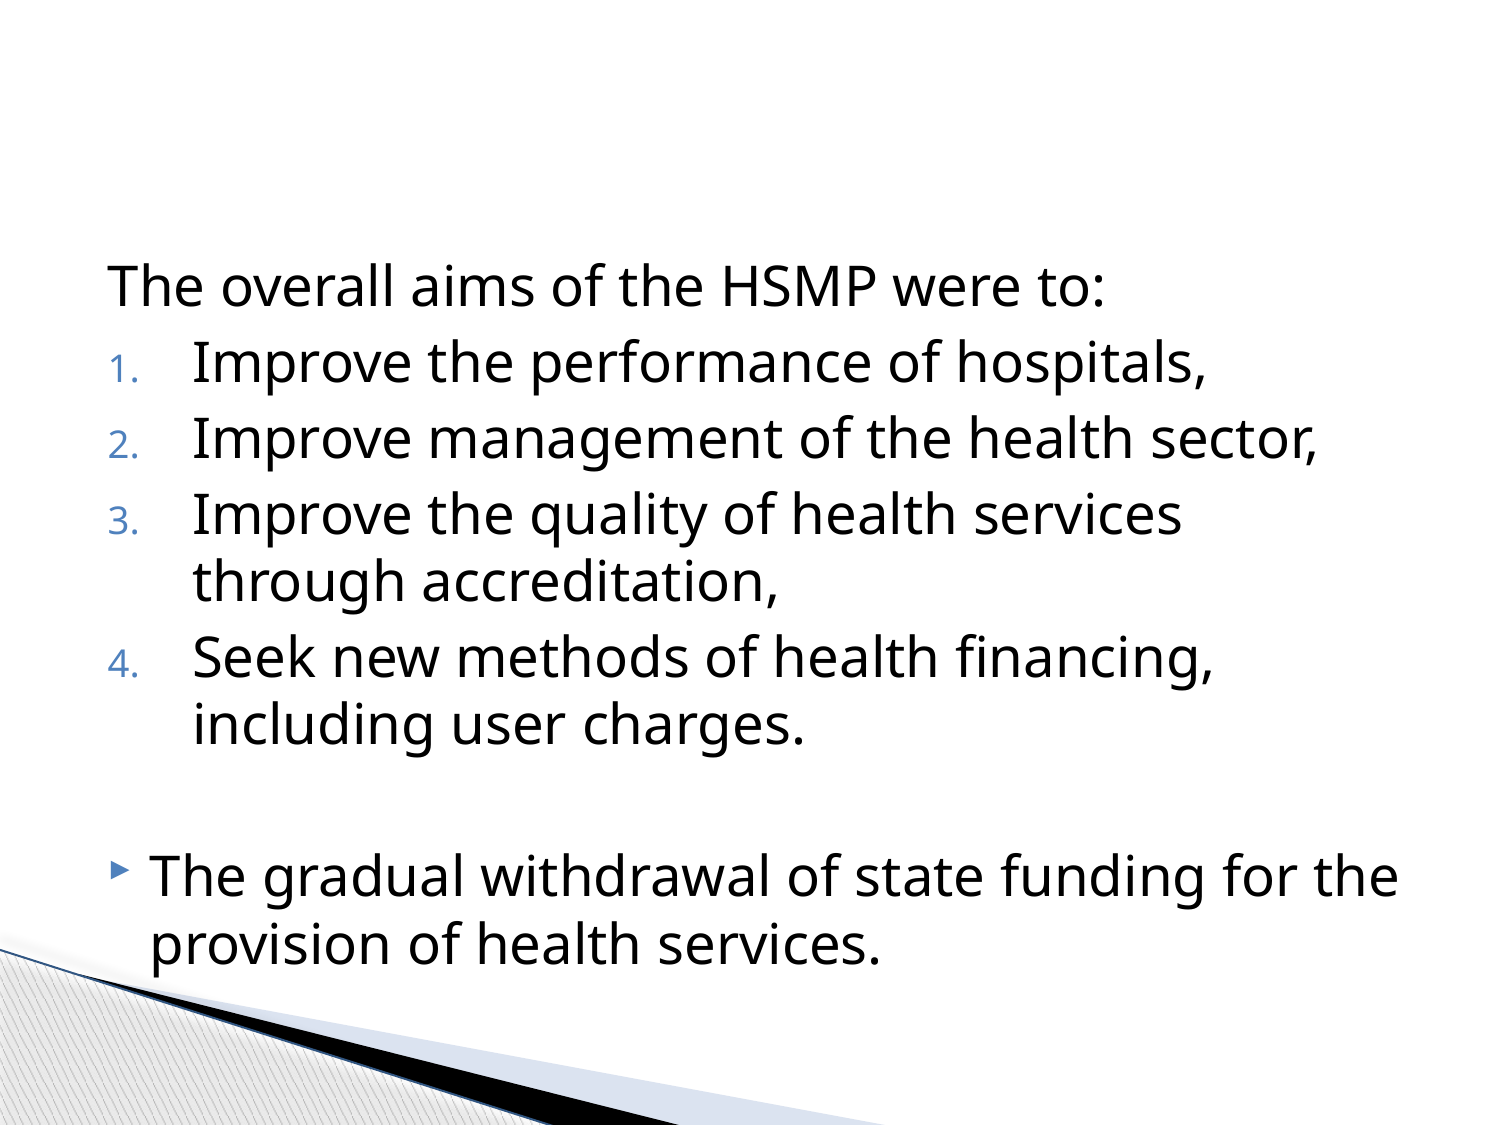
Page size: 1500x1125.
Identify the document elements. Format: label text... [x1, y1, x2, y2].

list The overall aims of the HSMP were to: Improve the performance of hospitals, Improve management of the health sector, Improve the quality of health services through accreditation, Seek new methods of health financing, including user charges. The gradual withdrawal of state funding for the provision of health services. [75, 243, 1425, 986]
